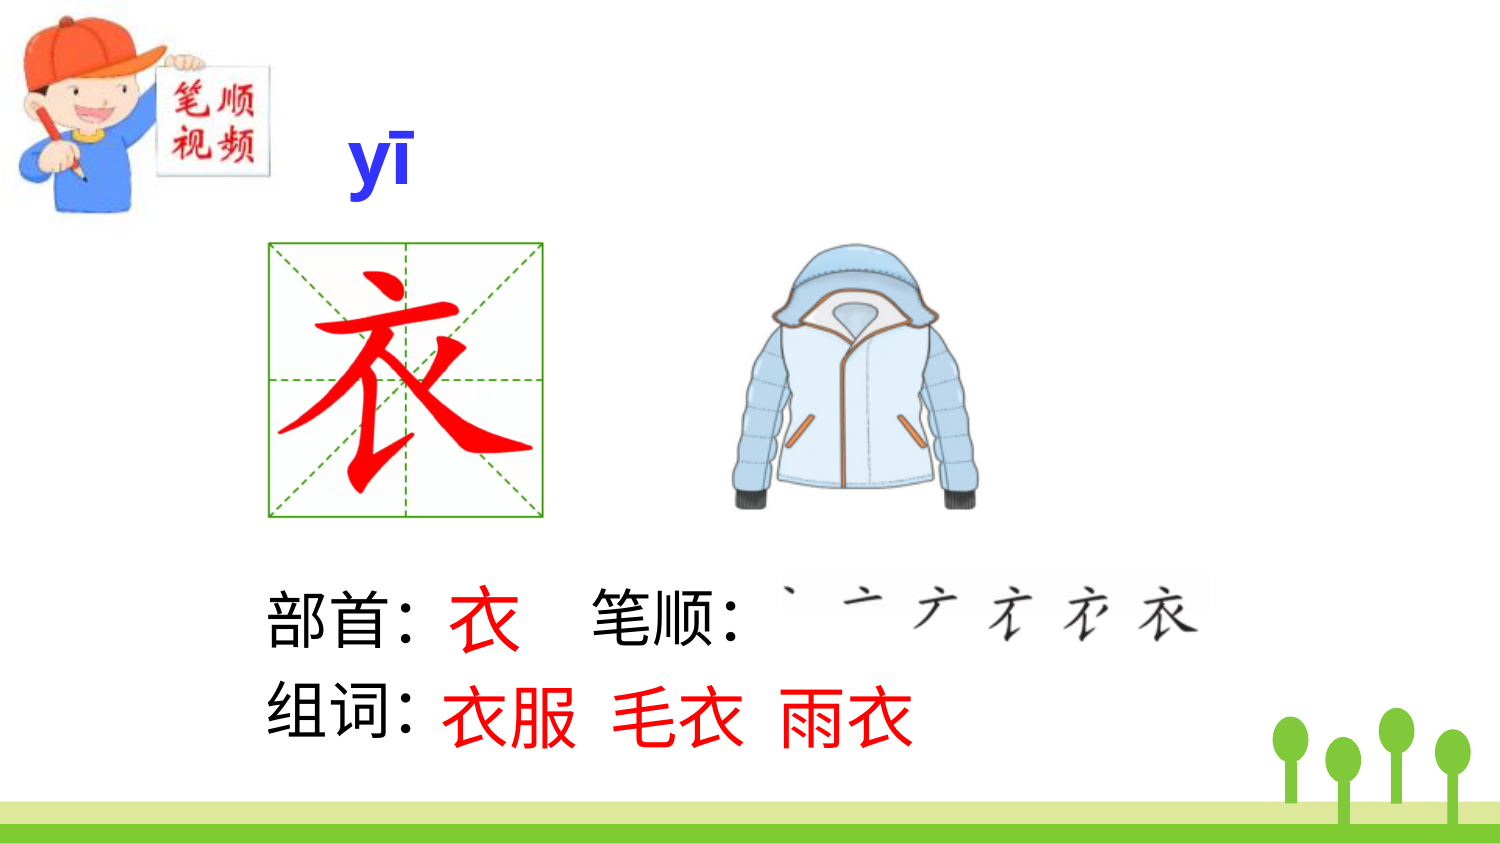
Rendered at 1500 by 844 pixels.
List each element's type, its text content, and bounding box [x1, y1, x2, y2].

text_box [0, 707, 1500, 844]
picture [2, 0, 285, 232]
text_box yī [336, 103, 426, 205]
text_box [251, 548, 539, 673]
picture [781, 575, 1211, 654]
text_box 笔顺： [579, 558, 790, 648]
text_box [251, 648, 1071, 767]
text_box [266, 240, 546, 520]
picture [729, 231, 983, 513]
